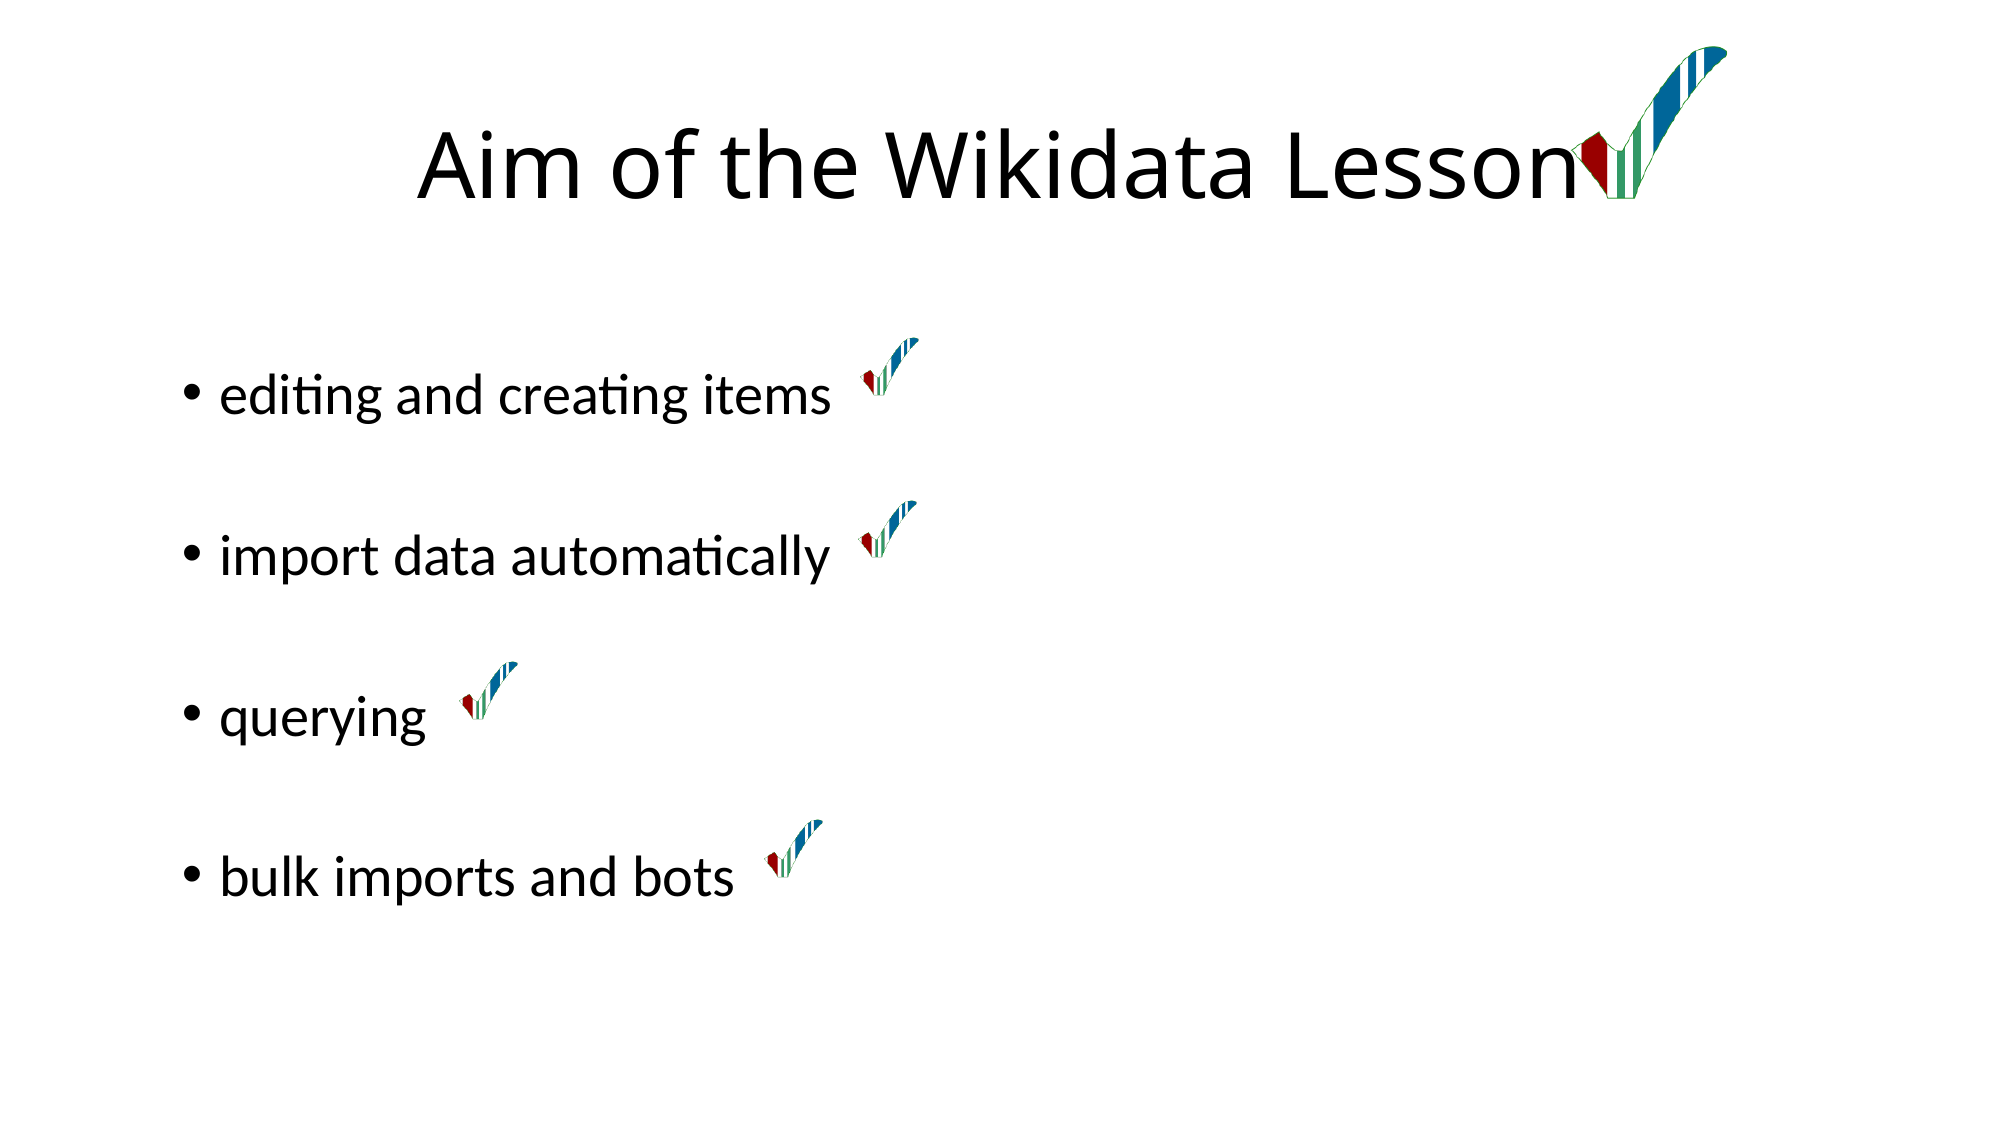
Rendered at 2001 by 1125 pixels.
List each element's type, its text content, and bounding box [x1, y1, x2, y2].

title Aim of the Wikidata Lesson [137, 59, 1863, 278]
picture [857, 499, 917, 558]
text_box editing and creating items import data automatically querying bulk imports and bots [166, 279, 1892, 994]
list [1569, 43, 1728, 201]
picture [458, 660, 518, 720]
picture [763, 818, 823, 878]
picture [859, 336, 919, 396]
